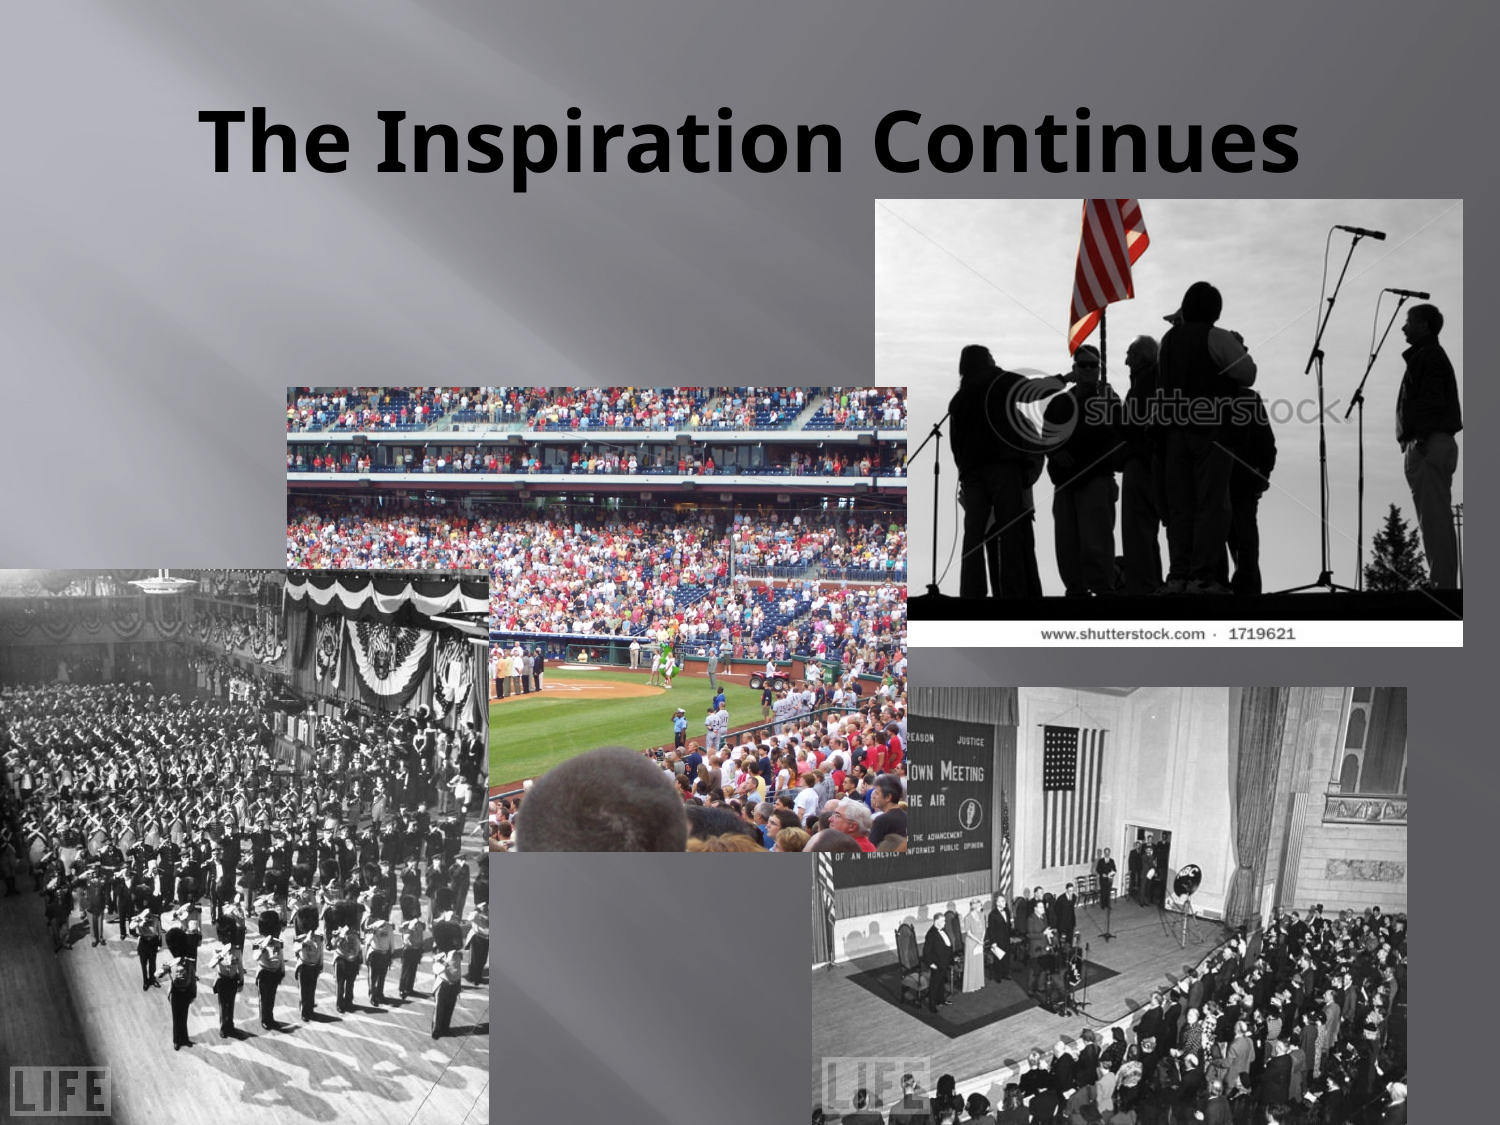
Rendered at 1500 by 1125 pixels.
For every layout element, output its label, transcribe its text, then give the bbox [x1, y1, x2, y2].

picture [0, 199, 1464, 1125]
title The Inspiration Continues [75, 45, 1425, 233]
